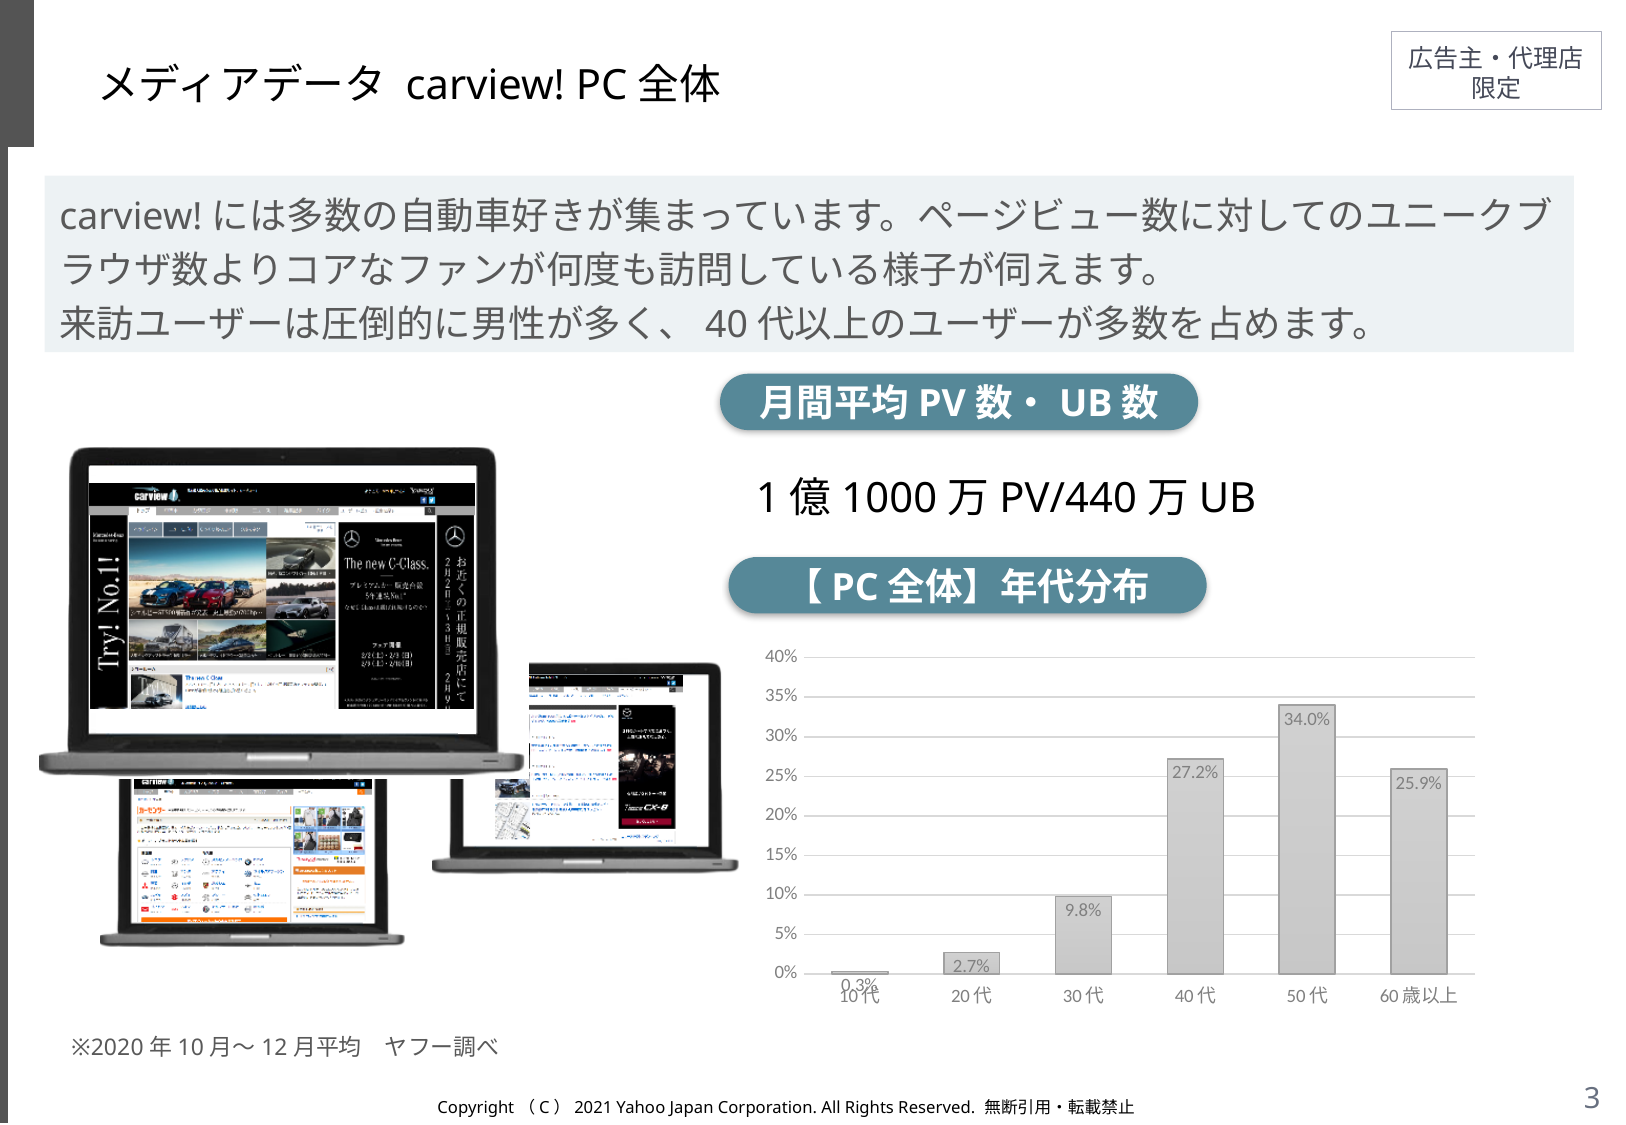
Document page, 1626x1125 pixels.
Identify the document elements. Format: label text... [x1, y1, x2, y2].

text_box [100, 787, 408, 949]
text_box 1億1000万PV/440万UB [740, 463, 1356, 529]
text_box ※2020年10月～12月平均 ヤフー調べ [56, 1019, 547, 1068]
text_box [432, 658, 743, 876]
text_box carview!には多数の自動車好きが集まっています。ページビュー数に対してのユニークブラウザ数よりコアなファンが何度も訪問している様子が伺えます。 来訪ユーザーは圧倒的に男性が多く、40代以上のユーザーが多数を占めます。 [44, 175, 1574, 353]
title メディアデータ carview! PC全体 [82, 47, 1394, 119]
footer Copyright（C）2021 Yahoo Japan Corporation. All Rights Reserved. 無断引用・転載禁止 [422, 1089, 1167, 1125]
chart [750, 640, 1491, 1015]
text_box 月間平均PV数・UB数 [719, 372, 1199, 431]
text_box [39, 439, 529, 779]
text_box 【PC全体】年代分布 [727, 556, 1208, 615]
